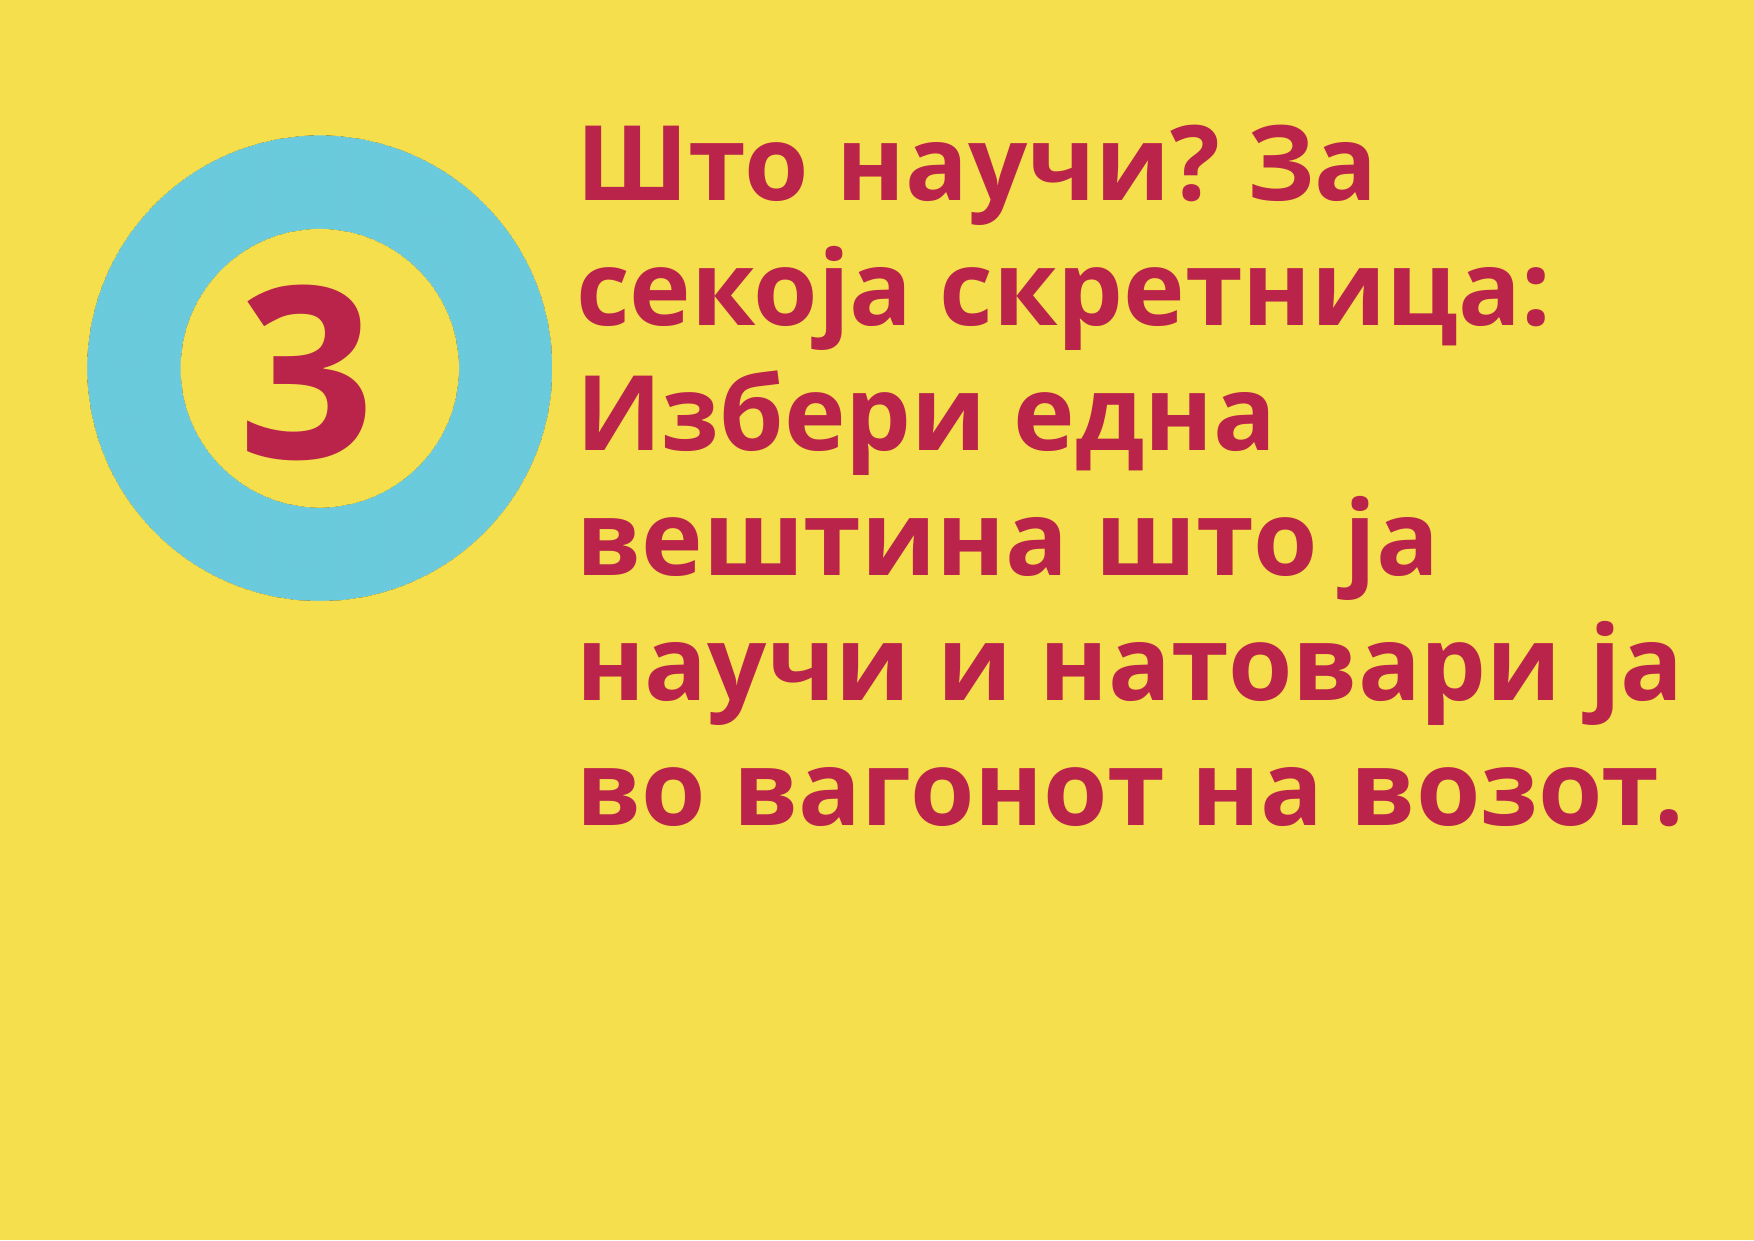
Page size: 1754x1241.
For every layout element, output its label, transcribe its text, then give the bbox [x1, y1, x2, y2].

picture [87, 135, 552, 601]
text_box Што научи? За секоја скретница: Избери една вештина што ја научи и натовари ја во вагонот на возот. [561, 88, 1725, 854]
